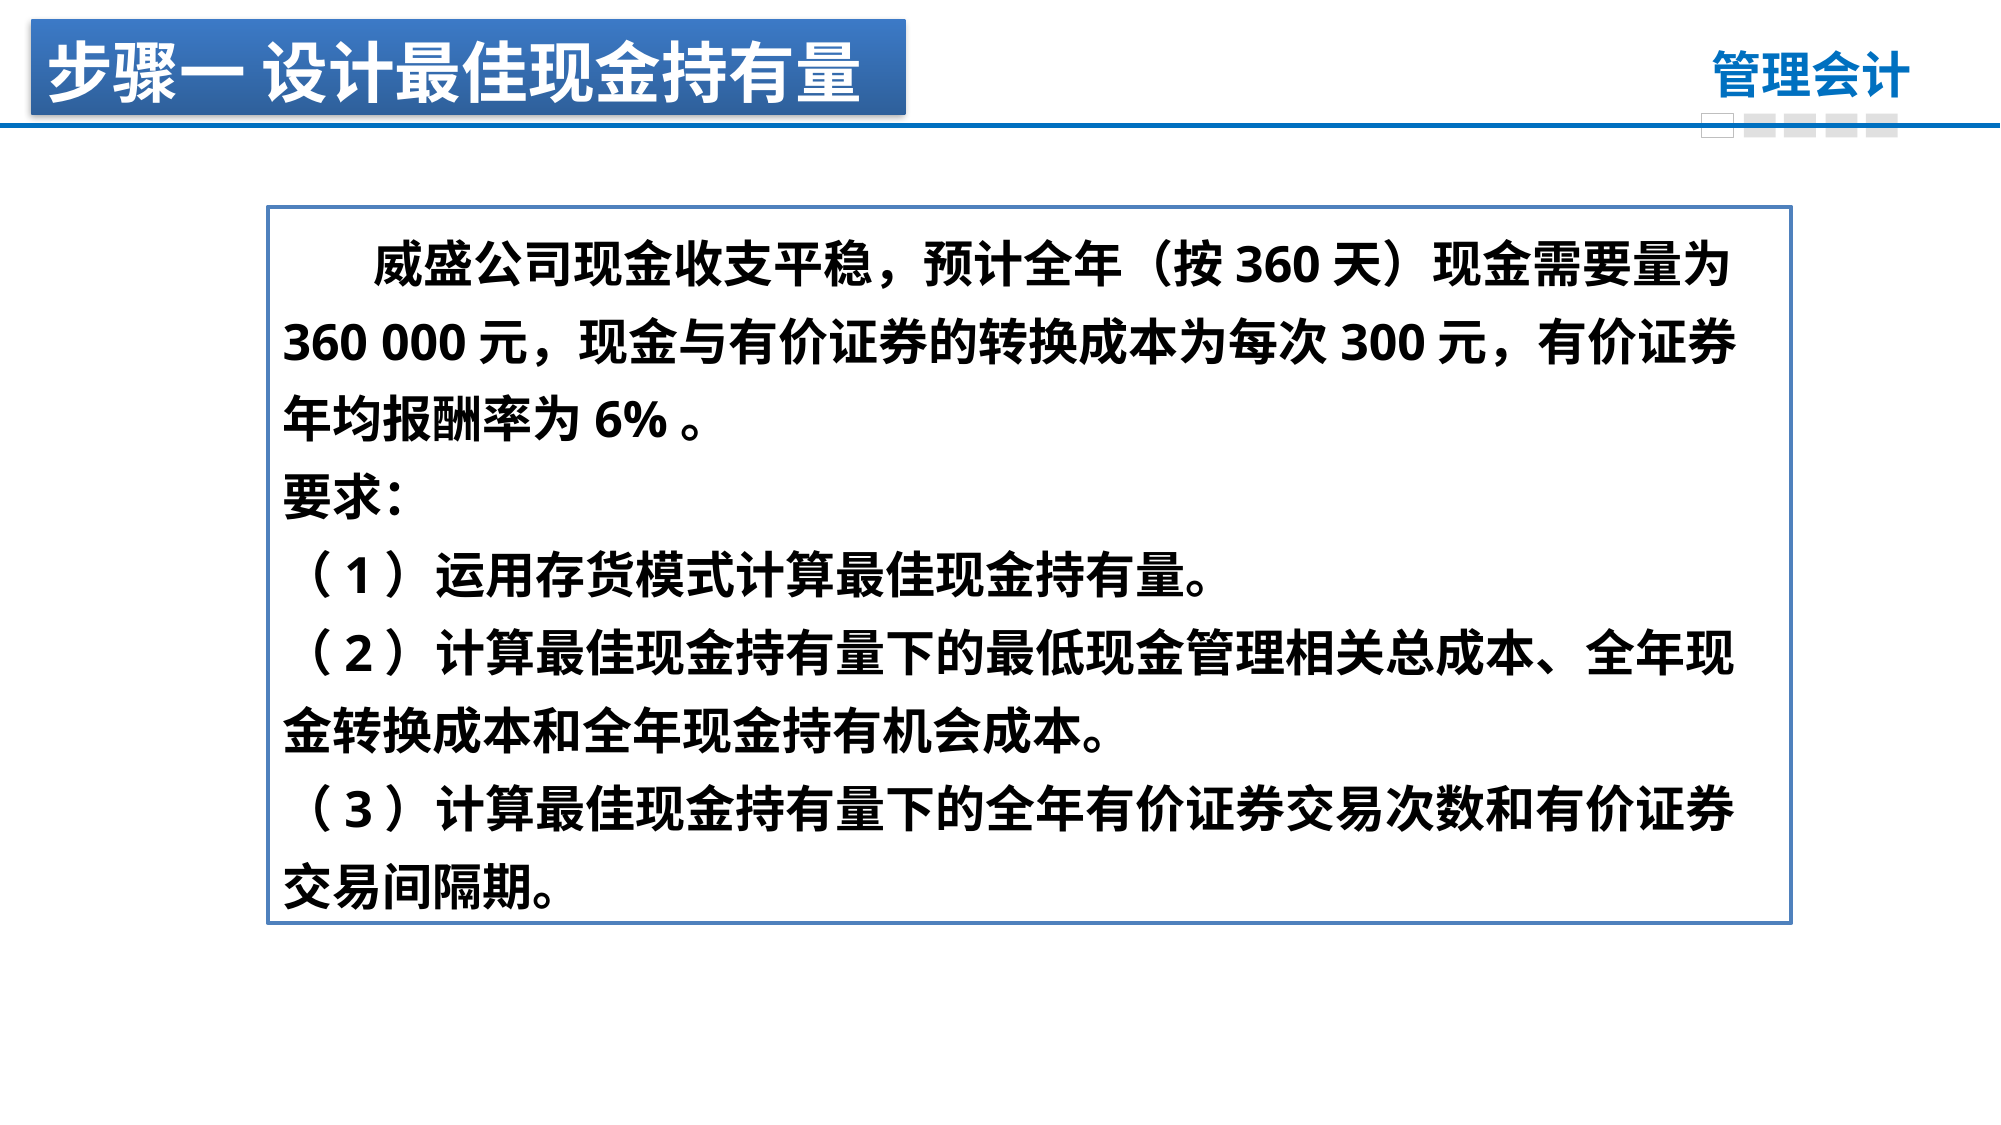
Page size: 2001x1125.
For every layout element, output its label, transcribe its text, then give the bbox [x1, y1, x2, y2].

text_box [31, 18, 906, 121]
text_box 威盛公司现金收支平稳，预计全年（按360天）现金需要量为360 000元，现金与有价证券的转换成本为每次300元，有价证券年均报酬率为6%。 要求： （1）运用存货模式计算最佳现金持有量。 （2）计算最佳现金持有量下的最低现金管理相关总成本、全年现金转换成本和全年现金持有机会成本。 （3）计算最佳现金持有量下的全年有价证券交易次数和有价证券交易间隔期。 [266, 205, 1793, 925]
